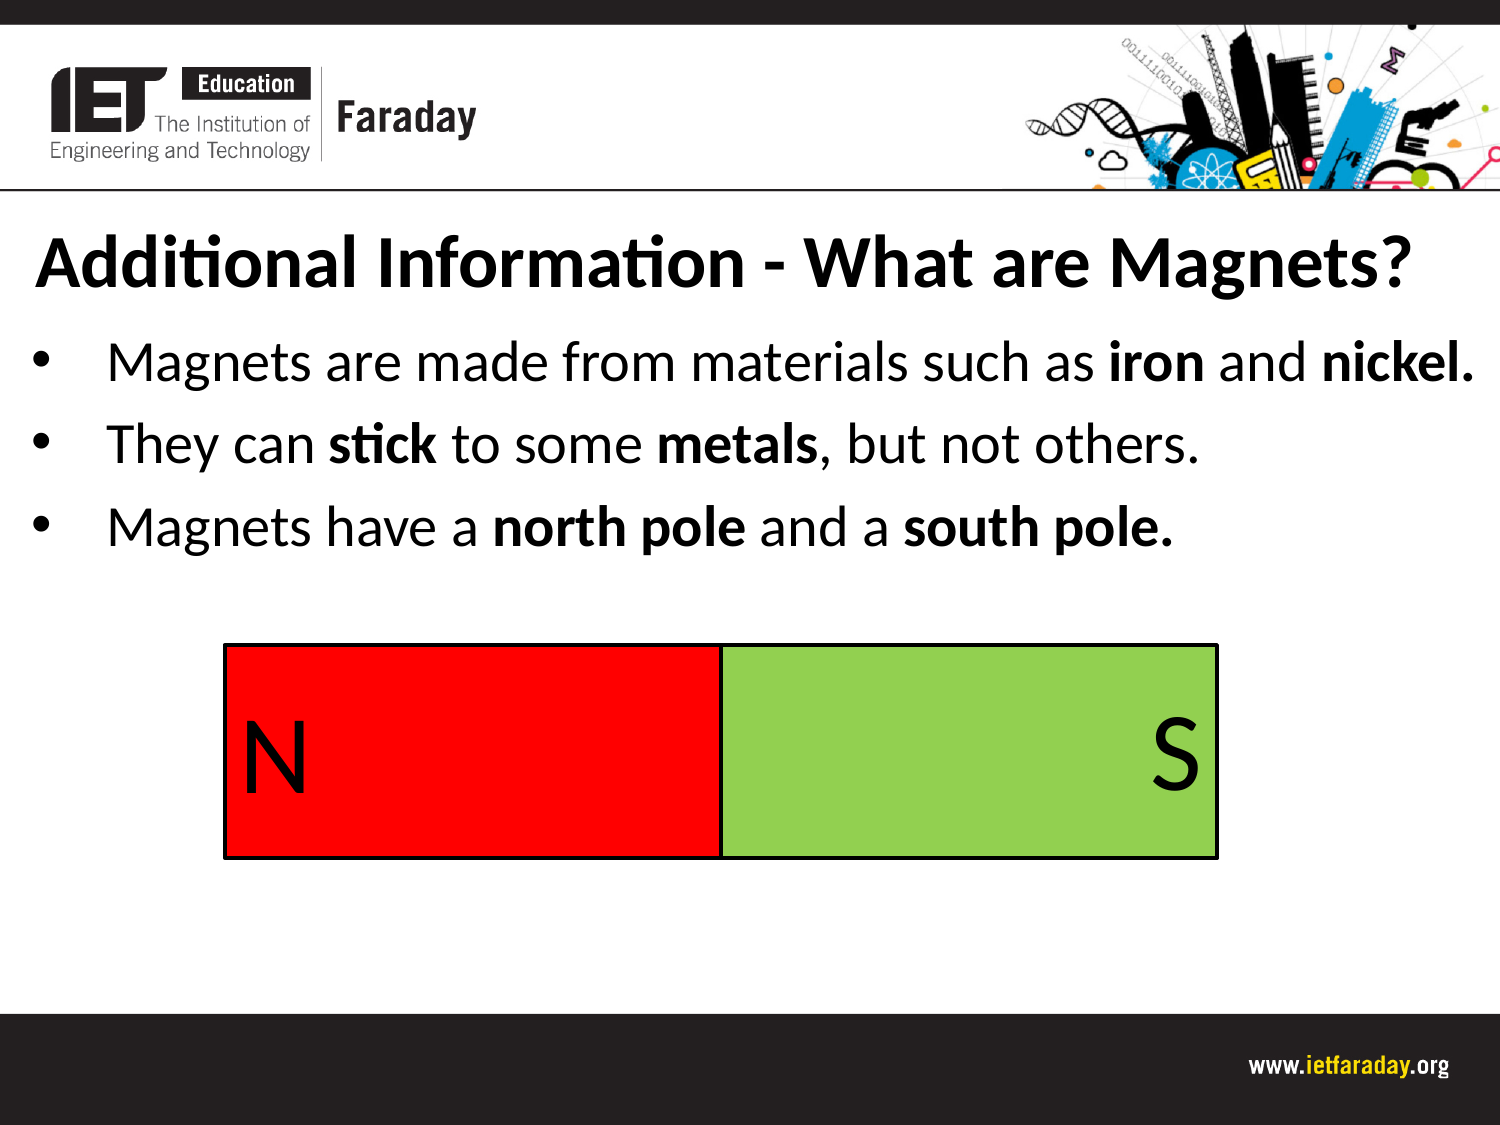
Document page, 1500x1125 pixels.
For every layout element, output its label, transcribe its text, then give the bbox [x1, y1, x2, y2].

picture [0, 0, 1500, 1125]
text_box Magnets are made from materials such as iron and nickel. They can stick to some metals, but not others. Magnets have a north pole and a south pole. [16, 315, 1499, 566]
text_box Additional Information - What are Magnets? [20, 205, 1484, 310]
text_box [224, 644, 1218, 858]
